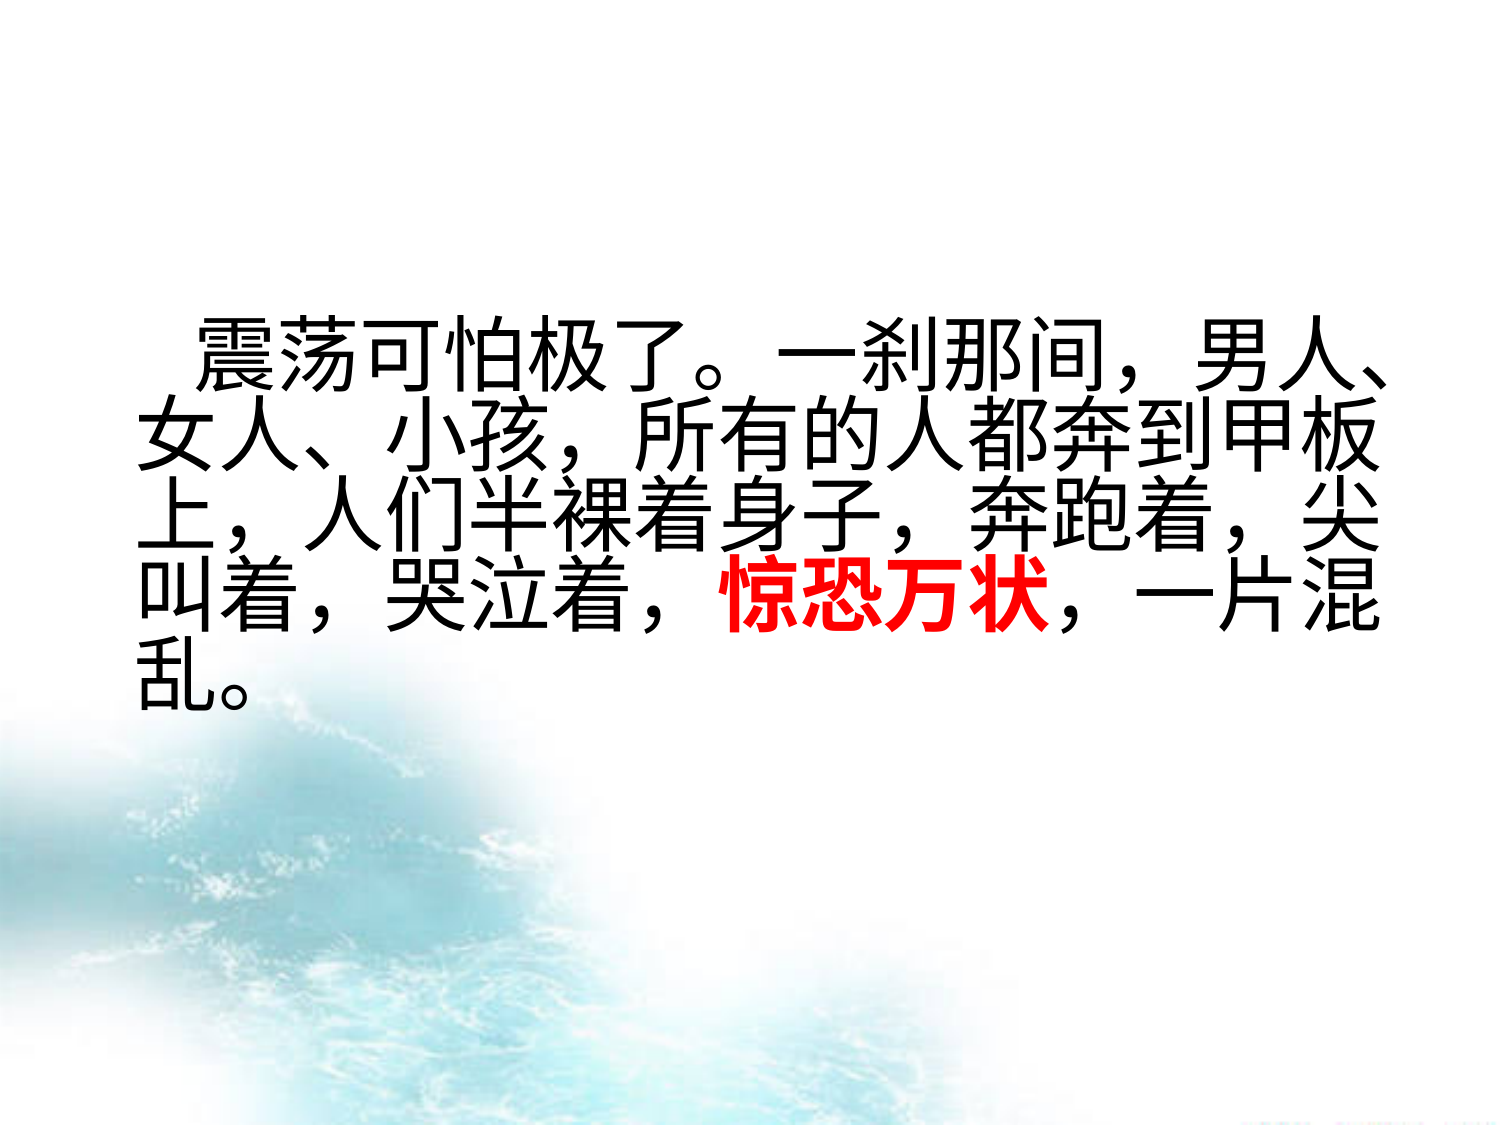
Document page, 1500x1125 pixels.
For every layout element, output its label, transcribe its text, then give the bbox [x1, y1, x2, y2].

picture [0, 0, 1500, 1125]
list 震荡可怕极了。一刹那间，男人、女人、小孩，所有的人都奔到甲板上，人们半裸着身子，奔跑着，尖叫着，哭泣着，惊恐万状，一片混乱。 [63, 313, 1414, 1057]
